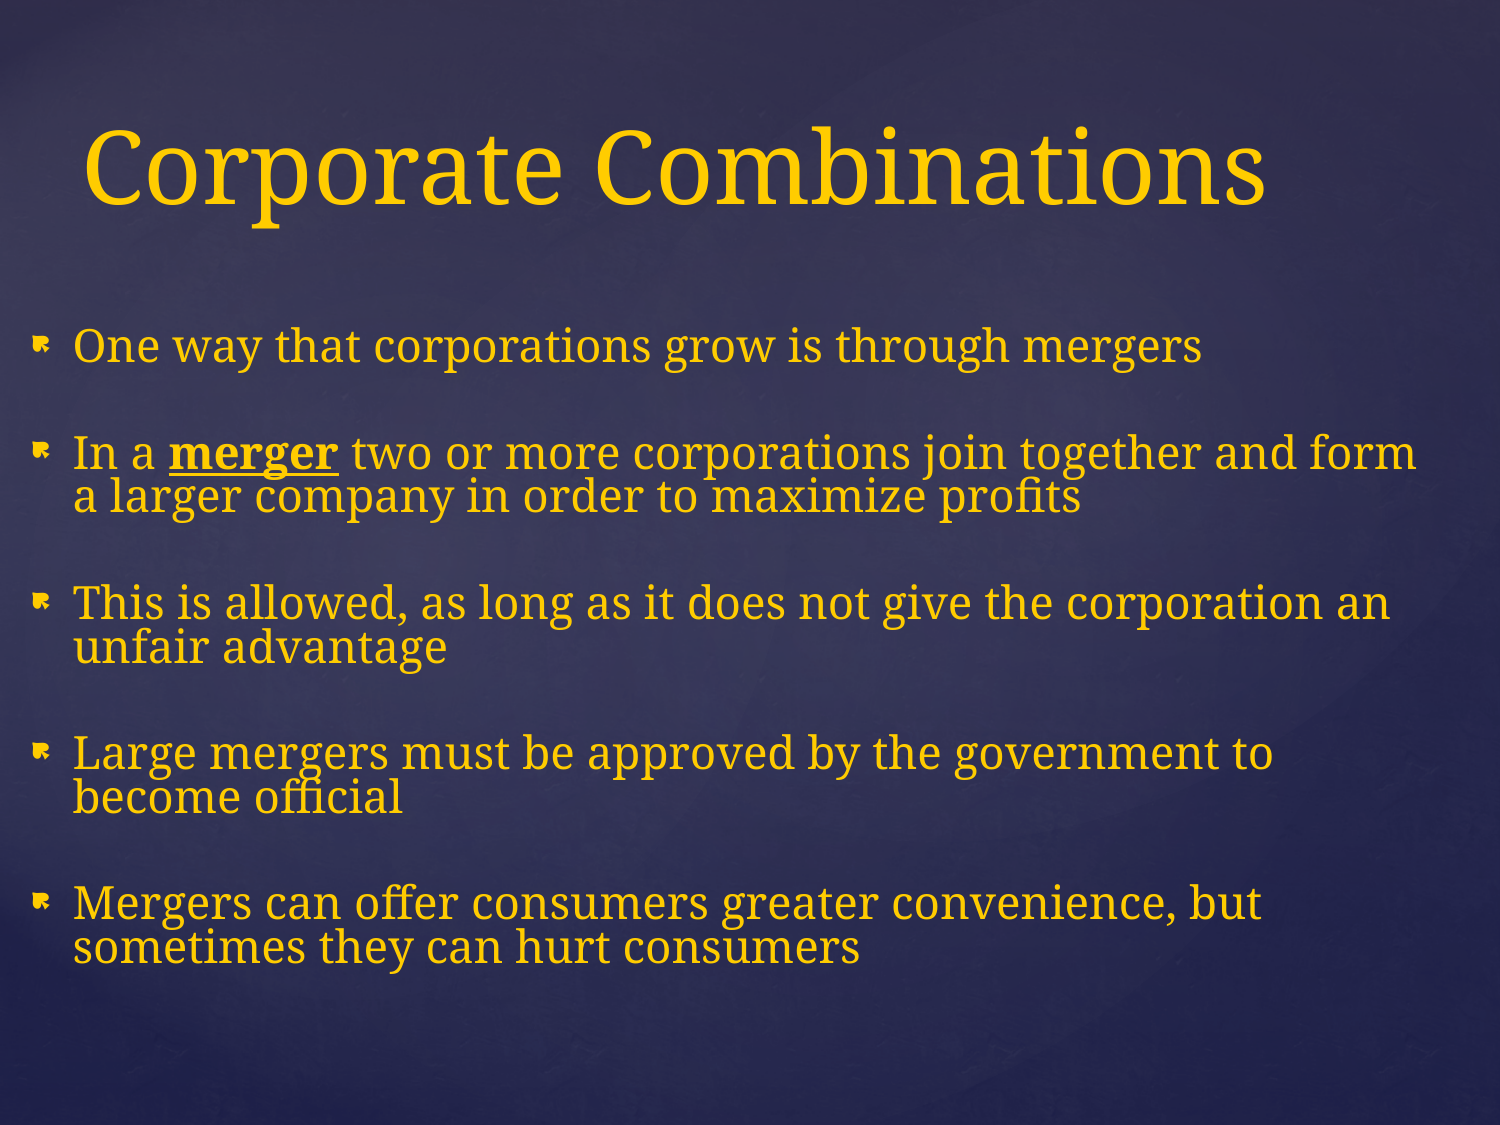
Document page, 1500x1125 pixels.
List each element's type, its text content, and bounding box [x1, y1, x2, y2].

list One way that corporations grow is through mergers In a merger two or more corporations join together and form a larger company in order to maximize profits This is allowed, as long as it does not give the corporation an unfair advantage Large mergers must be approved by the government to become official Mergers can offer consumers greater convenience, but sometimes they can hurt consumers [12, 262, 1450, 1038]
title Corporate Combinations [0, 45, 1350, 233]
